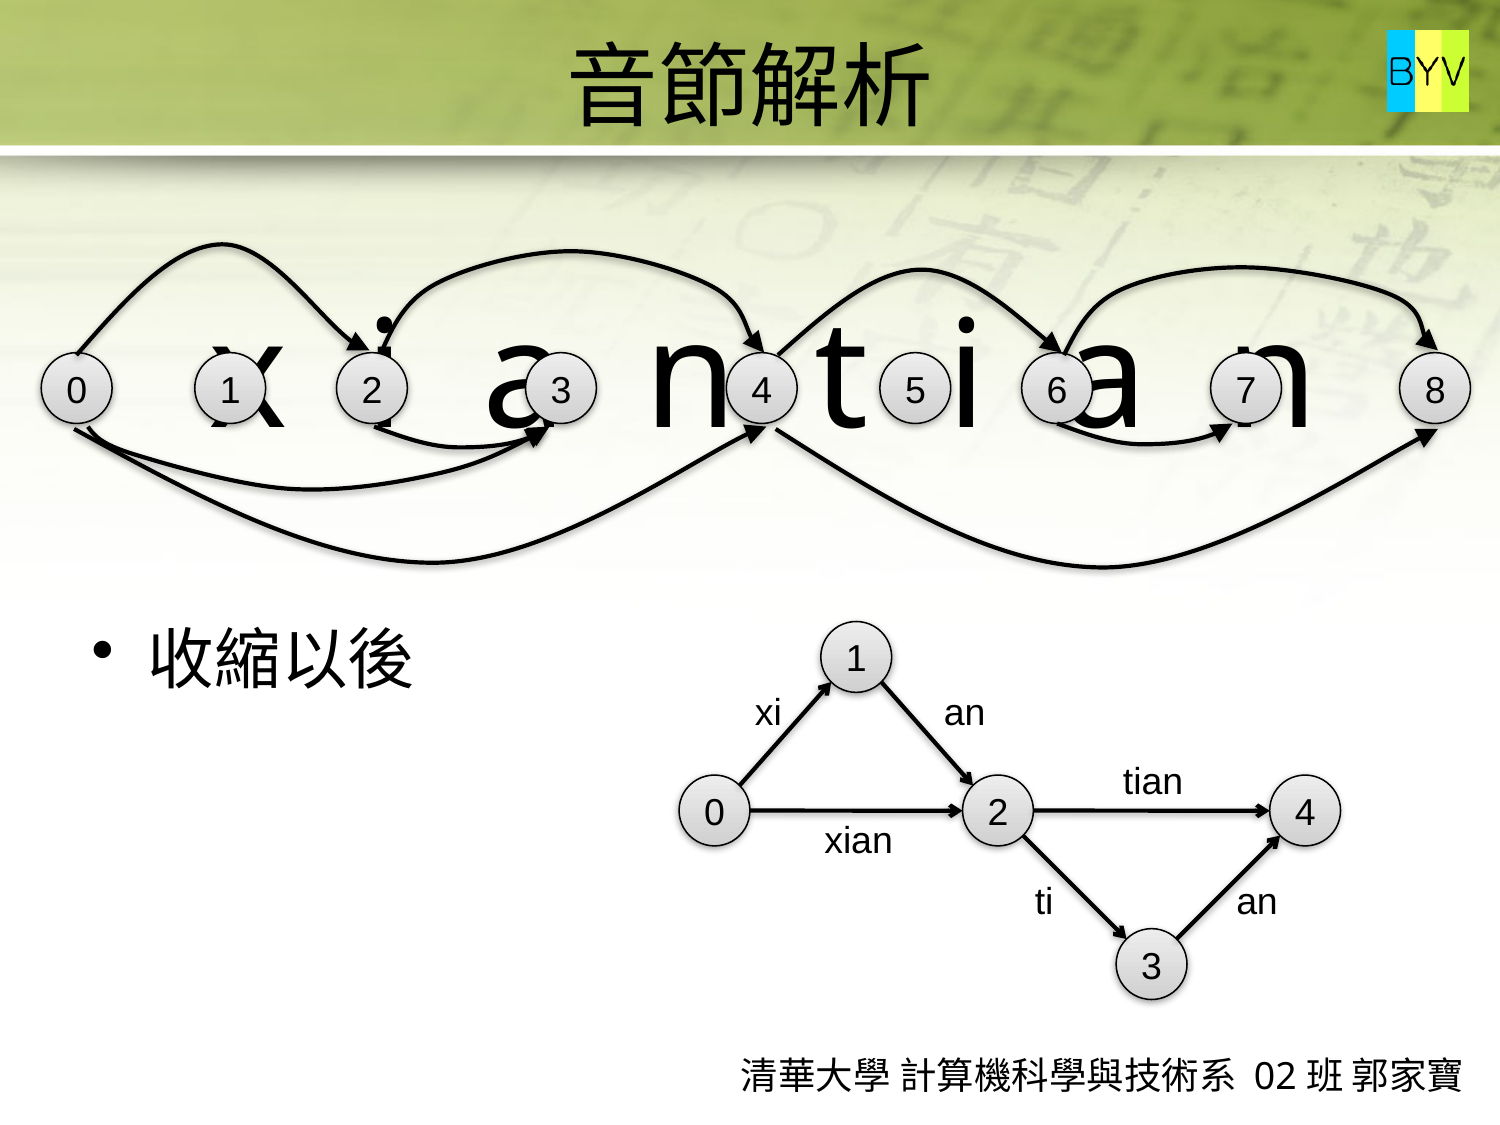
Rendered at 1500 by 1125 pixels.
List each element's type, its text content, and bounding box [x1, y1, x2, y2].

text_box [678, 621, 1341, 1000]
picture [0, 0, 1500, 1125]
title 音節解析 [75, 20, 1425, 149]
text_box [41, 243, 1471, 568]
list 收縮以後 [76, 609, 1427, 1125]
